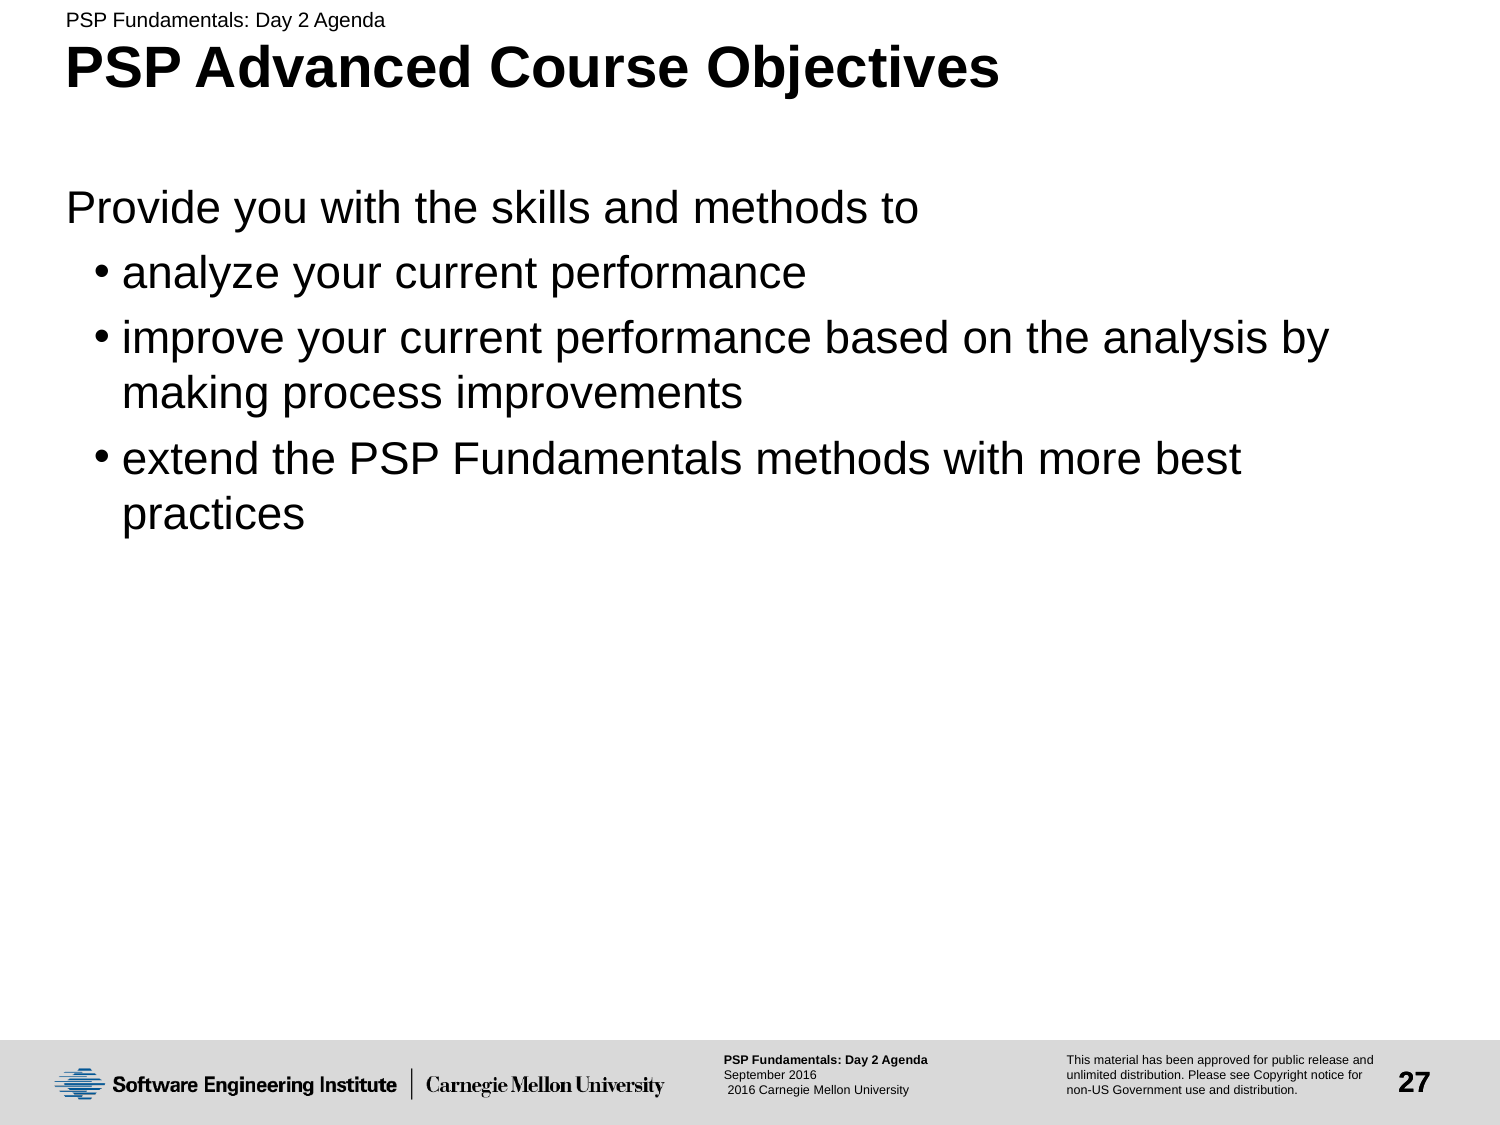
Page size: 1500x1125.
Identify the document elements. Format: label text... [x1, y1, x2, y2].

title PSP Advanced Course Objectives [65, 37, 1430, 148]
picture [46, 1061, 673, 1104]
list Provide you with the skills and methods to analyze your current performance improve your current performance based on the analysis by making process improvements extend the PSP Fundamentals methods with more best practices [65, 177, 1431, 1000]
